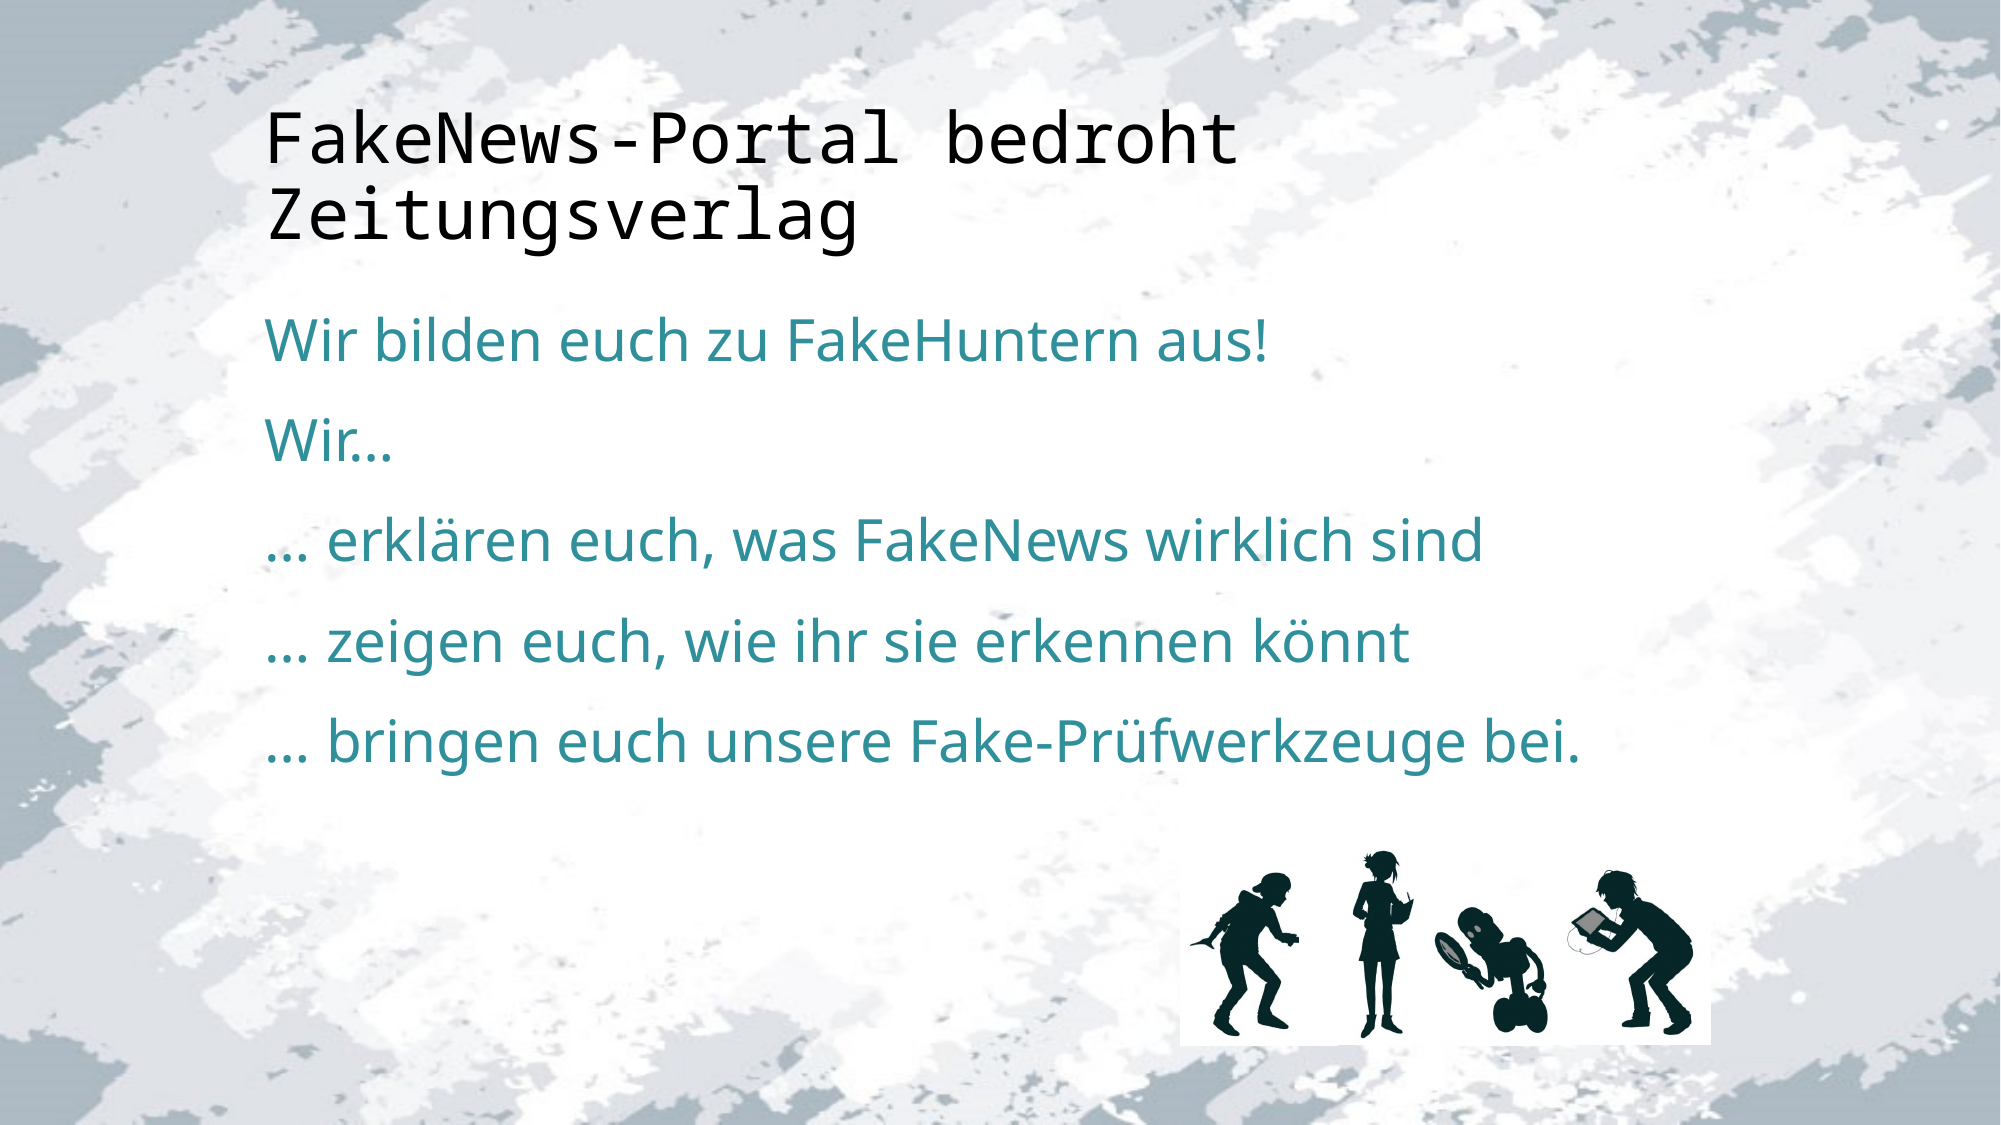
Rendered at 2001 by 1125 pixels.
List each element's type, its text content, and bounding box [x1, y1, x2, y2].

title FakeNews-Portal bedroht Zeitungsverlag [249, 75, 1858, 263]
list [1426, 896, 1554, 1046]
text_box Wir bilden euch zu FakeHuntern aus! Wir… … erklären euch, was FakeNews wirklich sind … zeigen euch, wie ihr sie erkennen könnt … bringen euch unsere Fake-Prüfwerkzeuge bei. [249, 303, 1870, 1004]
picture [0, 0, 2001, 1125]
